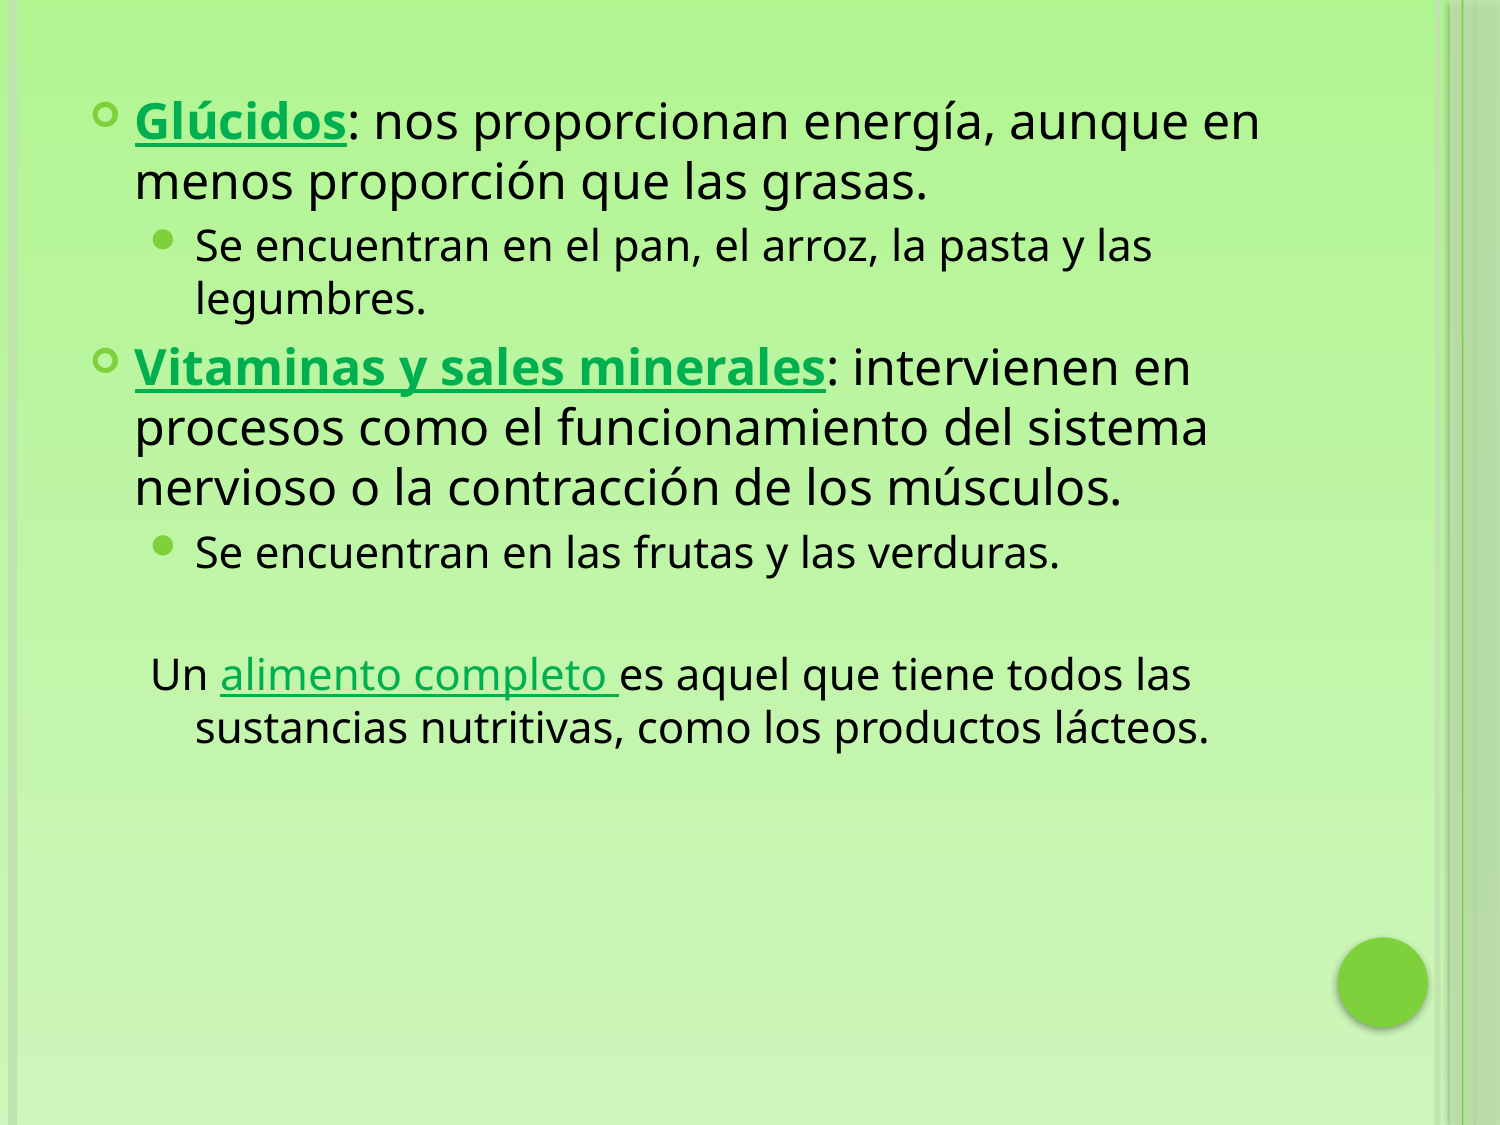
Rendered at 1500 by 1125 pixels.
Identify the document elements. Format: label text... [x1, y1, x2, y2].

list Glúcidos: nos proporcionan energía, aunque en menos proporción que las grasas. Se encuentran en el pan, el arroz, la pasta y las legumbres. Vitaminas y sales minerales: intervienen en procesos como el funcionamiento del sistema nervioso o la contracción de los músculos. Se encuentran en las frutas y las verduras. Un alimento completo es aquel que tiene todos las sustancias nutritivas, como los productos lácteos. [75, 82, 1300, 1062]
